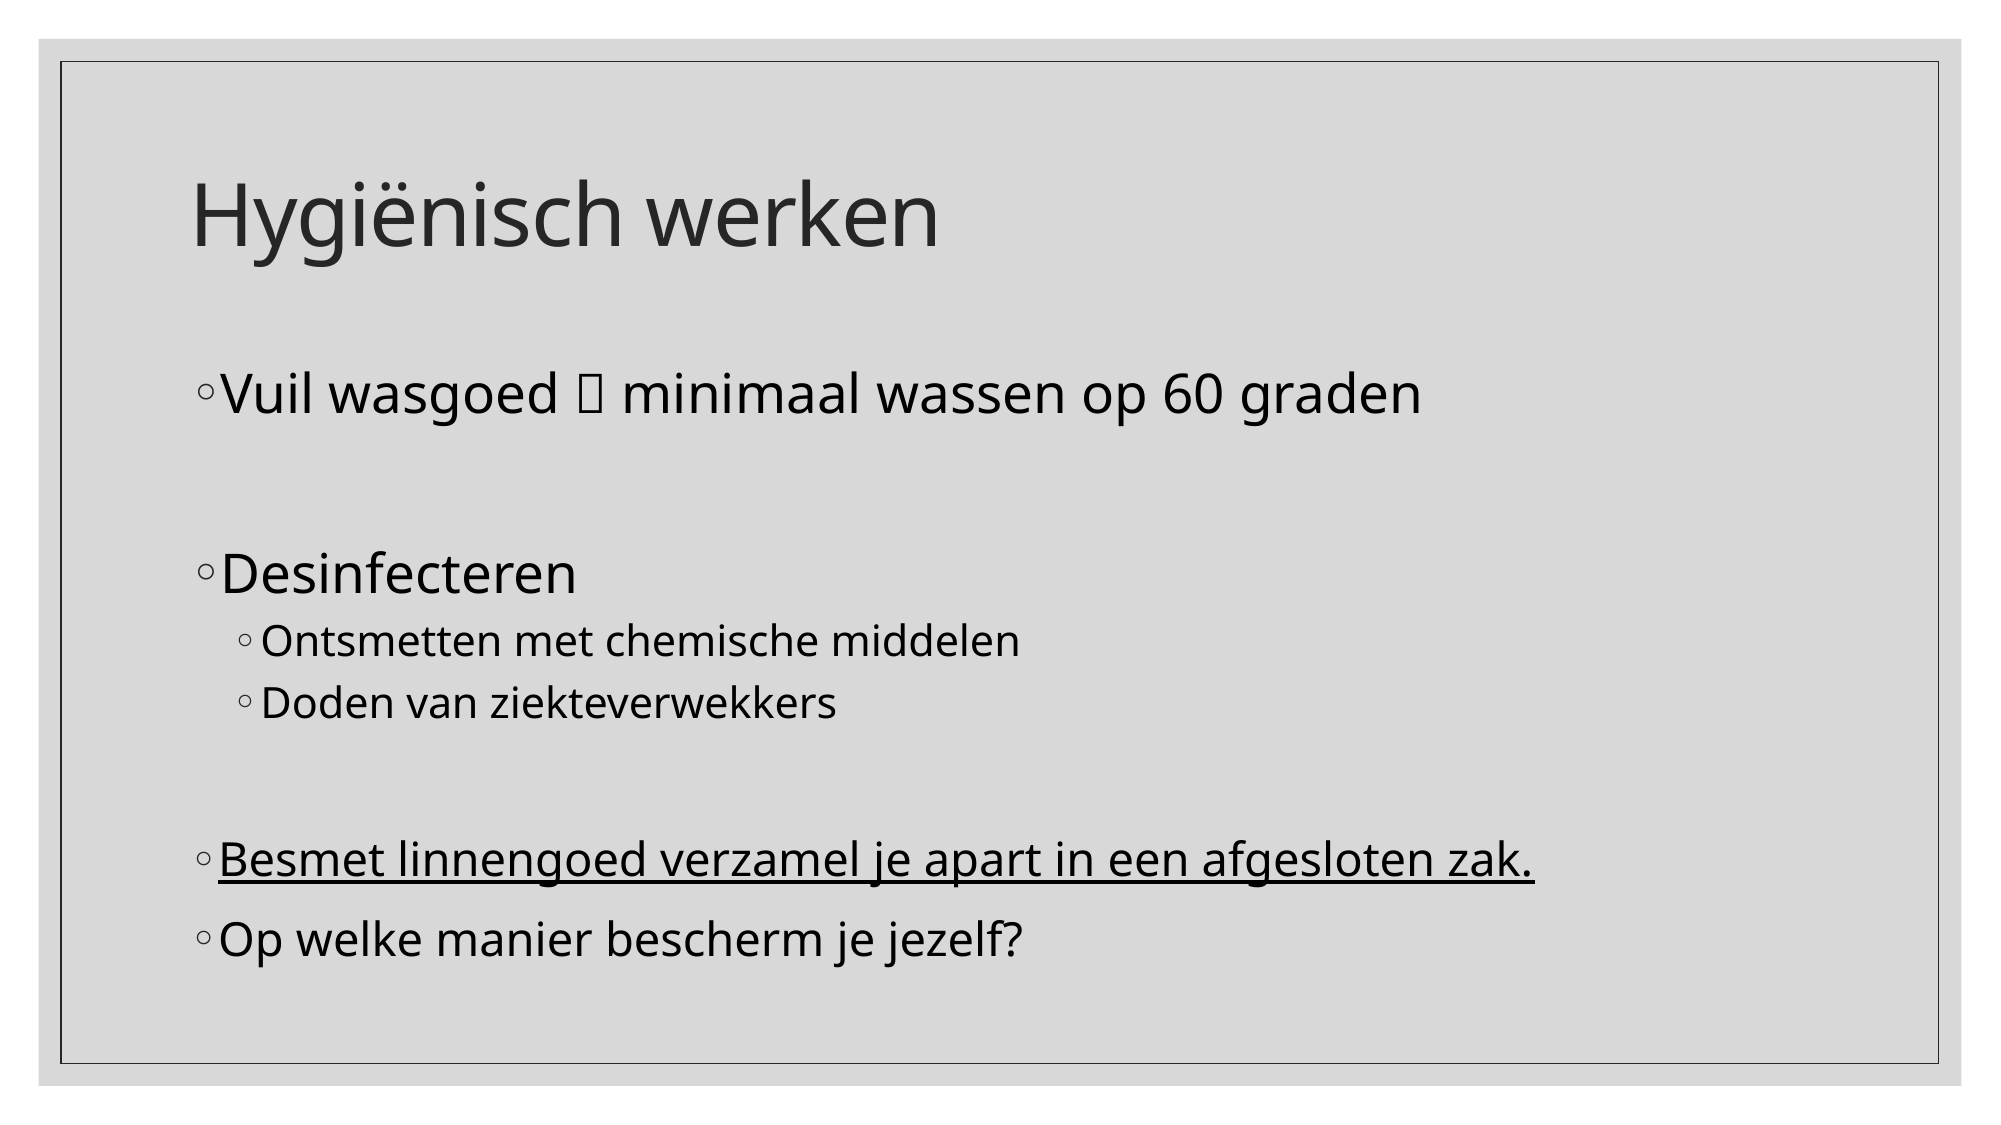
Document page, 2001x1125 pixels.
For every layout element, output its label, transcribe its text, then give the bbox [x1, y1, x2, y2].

title Hygiënisch werken [174, 105, 1825, 331]
list Vuil wasgoed  minimaal wassen op 60 graden Desinfecteren Ontsmetten met chemische middelen Doden van ziekteverwekkers Besmet linnengoed verzamel je apart in een afgesloten zak. Op welke manier bescherm je jezelf? [174, 345, 1825, 977]
